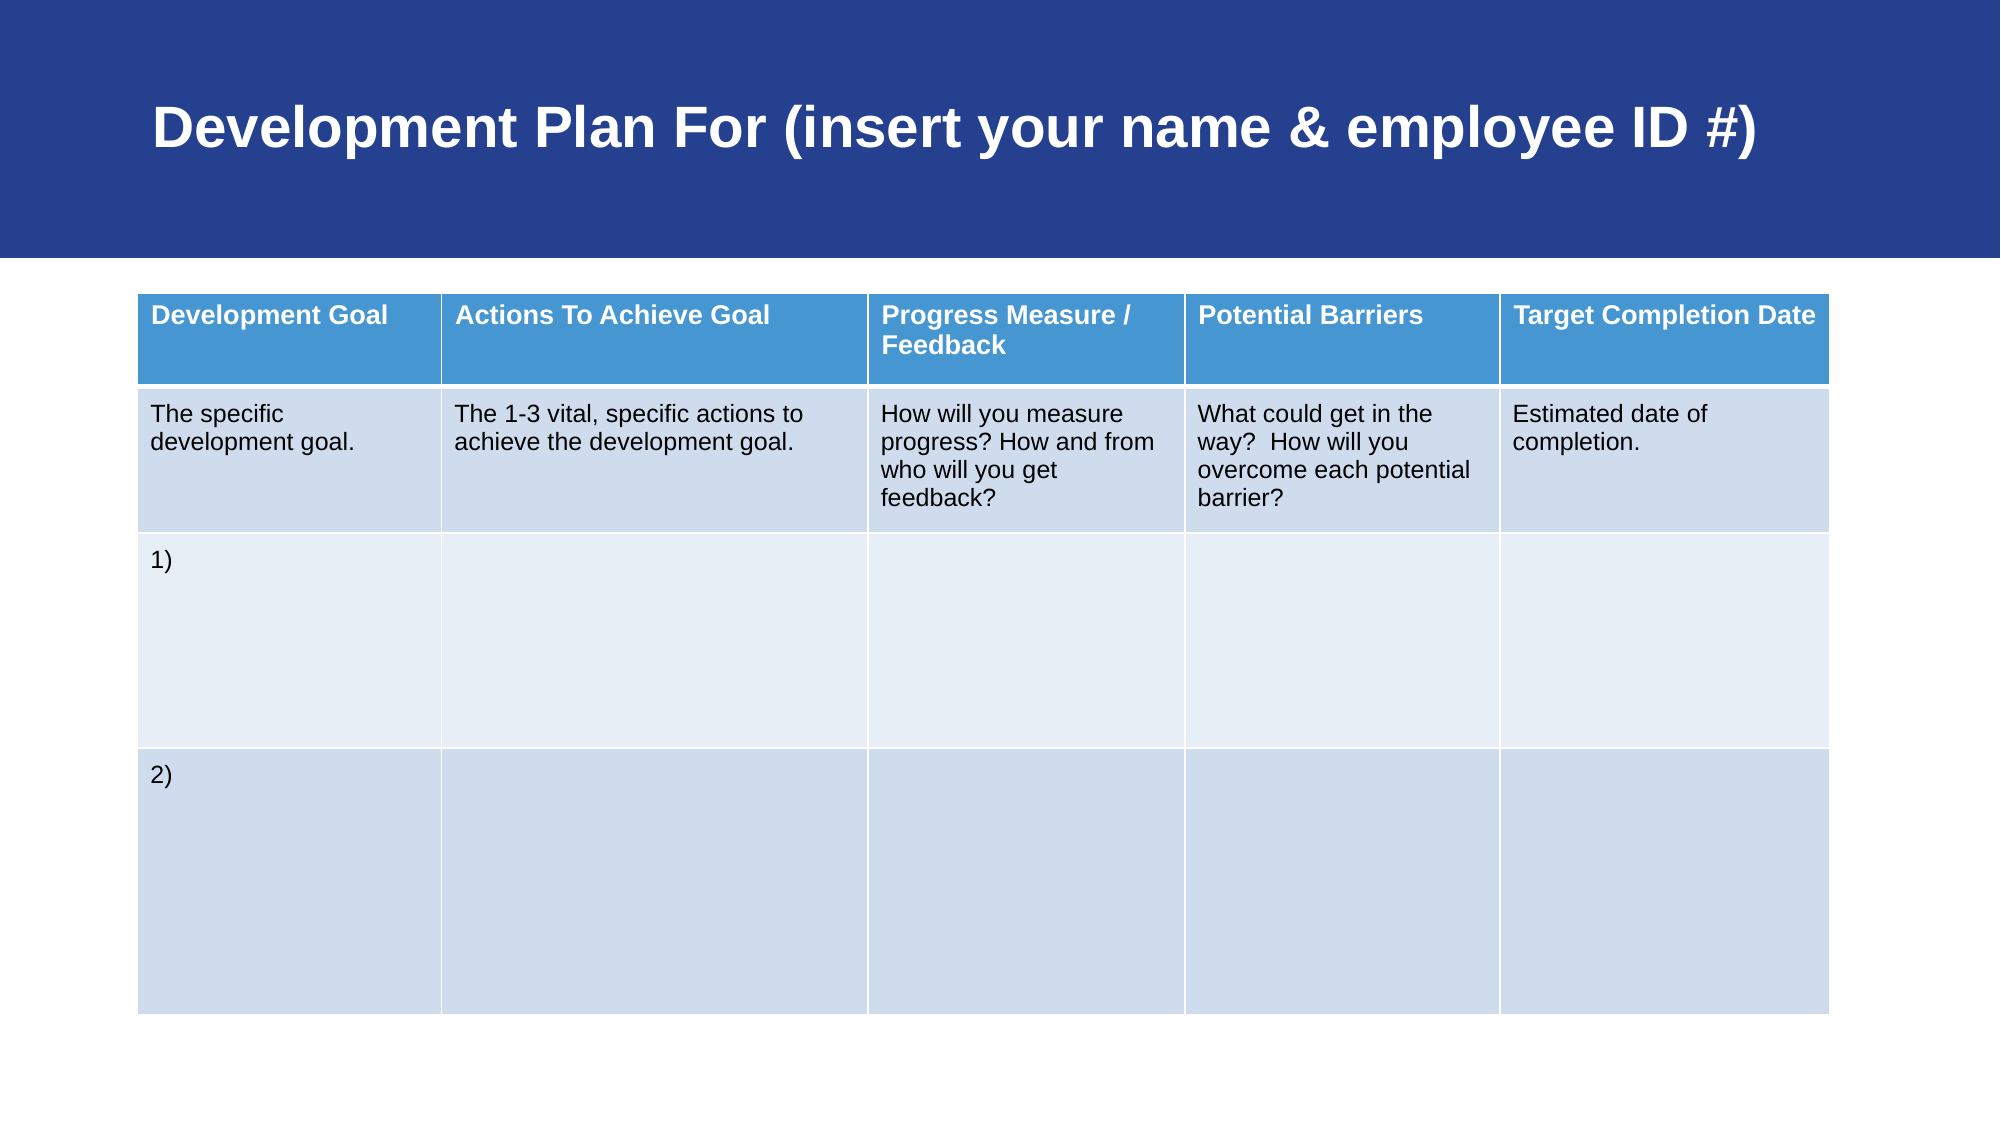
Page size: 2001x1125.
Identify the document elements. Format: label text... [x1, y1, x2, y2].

table_cell [1186, 749, 1499, 1014]
table_cell How will you measure progress? How and from who will you get feedback? [869, 389, 1184, 532]
table_cell [869, 534, 1184, 747]
table_cell [442, 534, 867, 747]
table_cell Estimated date of completion. [1501, 389, 1829, 532]
table_header Progress Measure / Feedback [869, 294, 1184, 384]
table_cell [1186, 534, 1499, 747]
table_cell [869, 749, 1184, 1014]
table_header Development Goal [138, 294, 441, 384]
table_header Target Completion Date [1501, 294, 1829, 384]
table_header Potential Barriers [1186, 294, 1499, 384]
title Development Plan For (insert your name & employee ID #) [137, 33, 1834, 225]
table_cell [1501, 534, 1829, 747]
table_header Actions To Achieve Goal [442, 294, 867, 384]
table_cell [1501, 749, 1829, 1014]
table_cell 2) [138, 749, 441, 1014]
table_cell 1) [138, 534, 441, 747]
table_cell The 1-3 vital, specific actions to achieve the development goal. [442, 389, 867, 532]
table_cell What could get in the way? How will you overcome each potential barrier? [1186, 389, 1499, 532]
table_cell [442, 749, 867, 1014]
table_cell The specific development goal. [138, 389, 441, 532]
